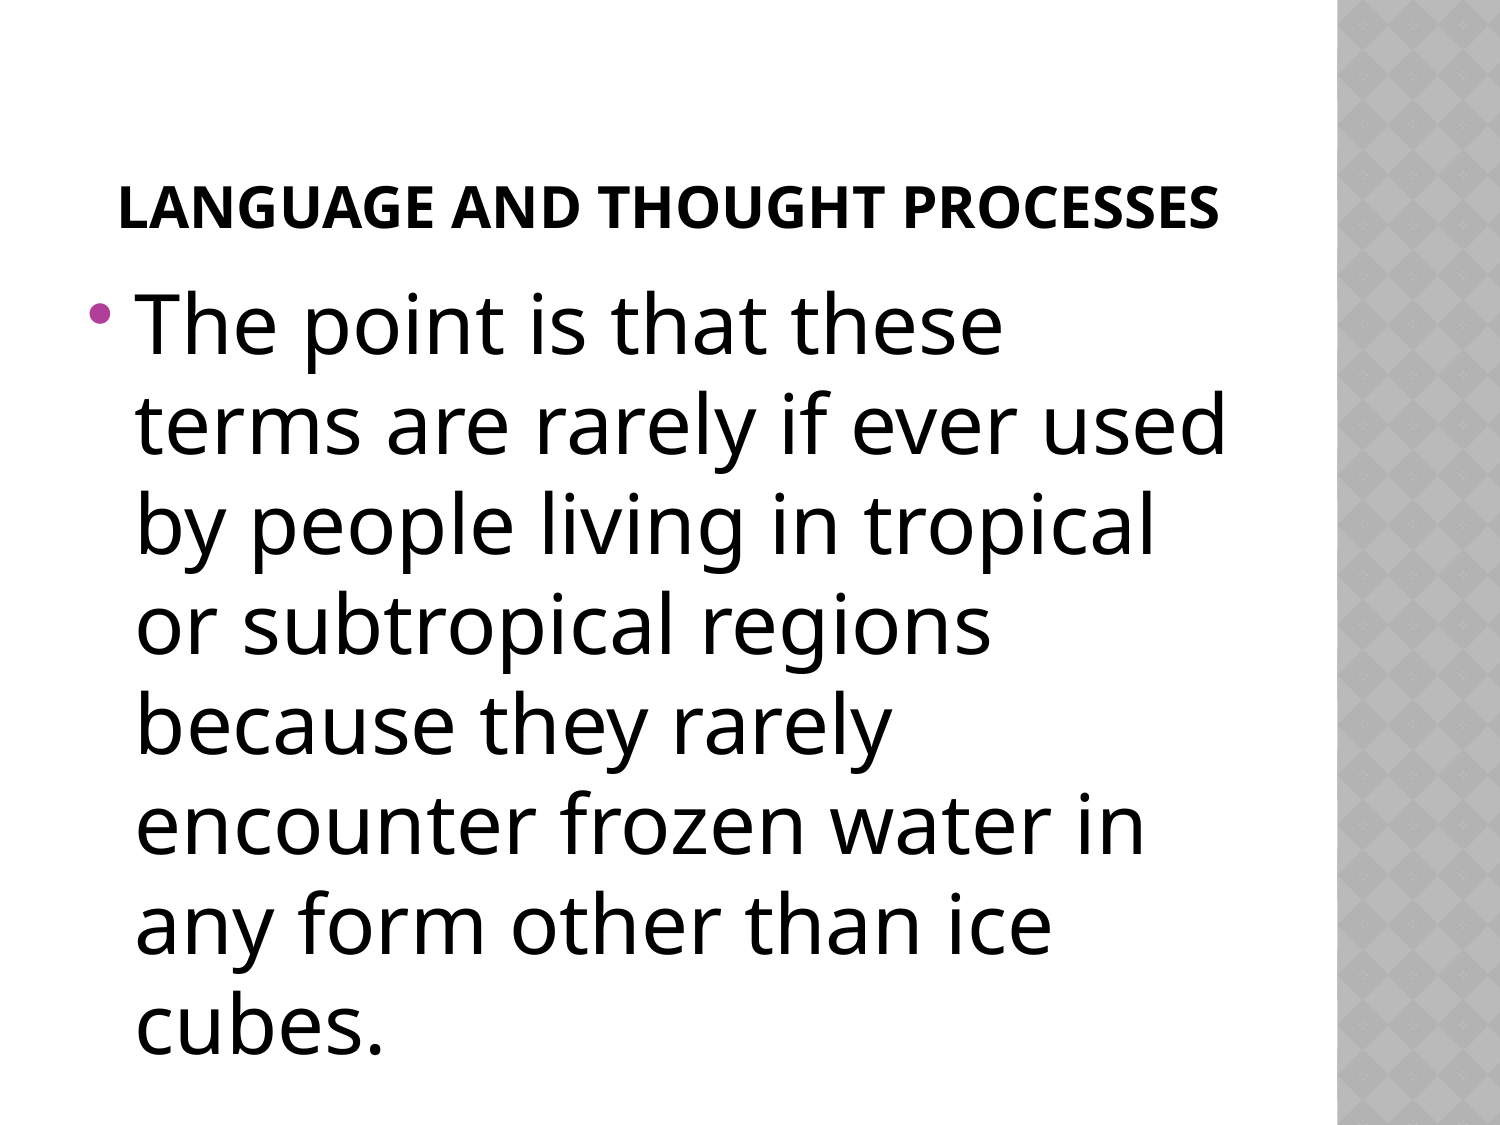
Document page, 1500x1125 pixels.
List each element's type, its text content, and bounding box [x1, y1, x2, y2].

title Language and thought processes [75, 52, 1263, 240]
list The point is that these terms are rarely if ever used by people living in tropical or subtropical regions because they rarely encounter frozen water in any form other than ice cubes. [75, 264, 1263, 1059]
